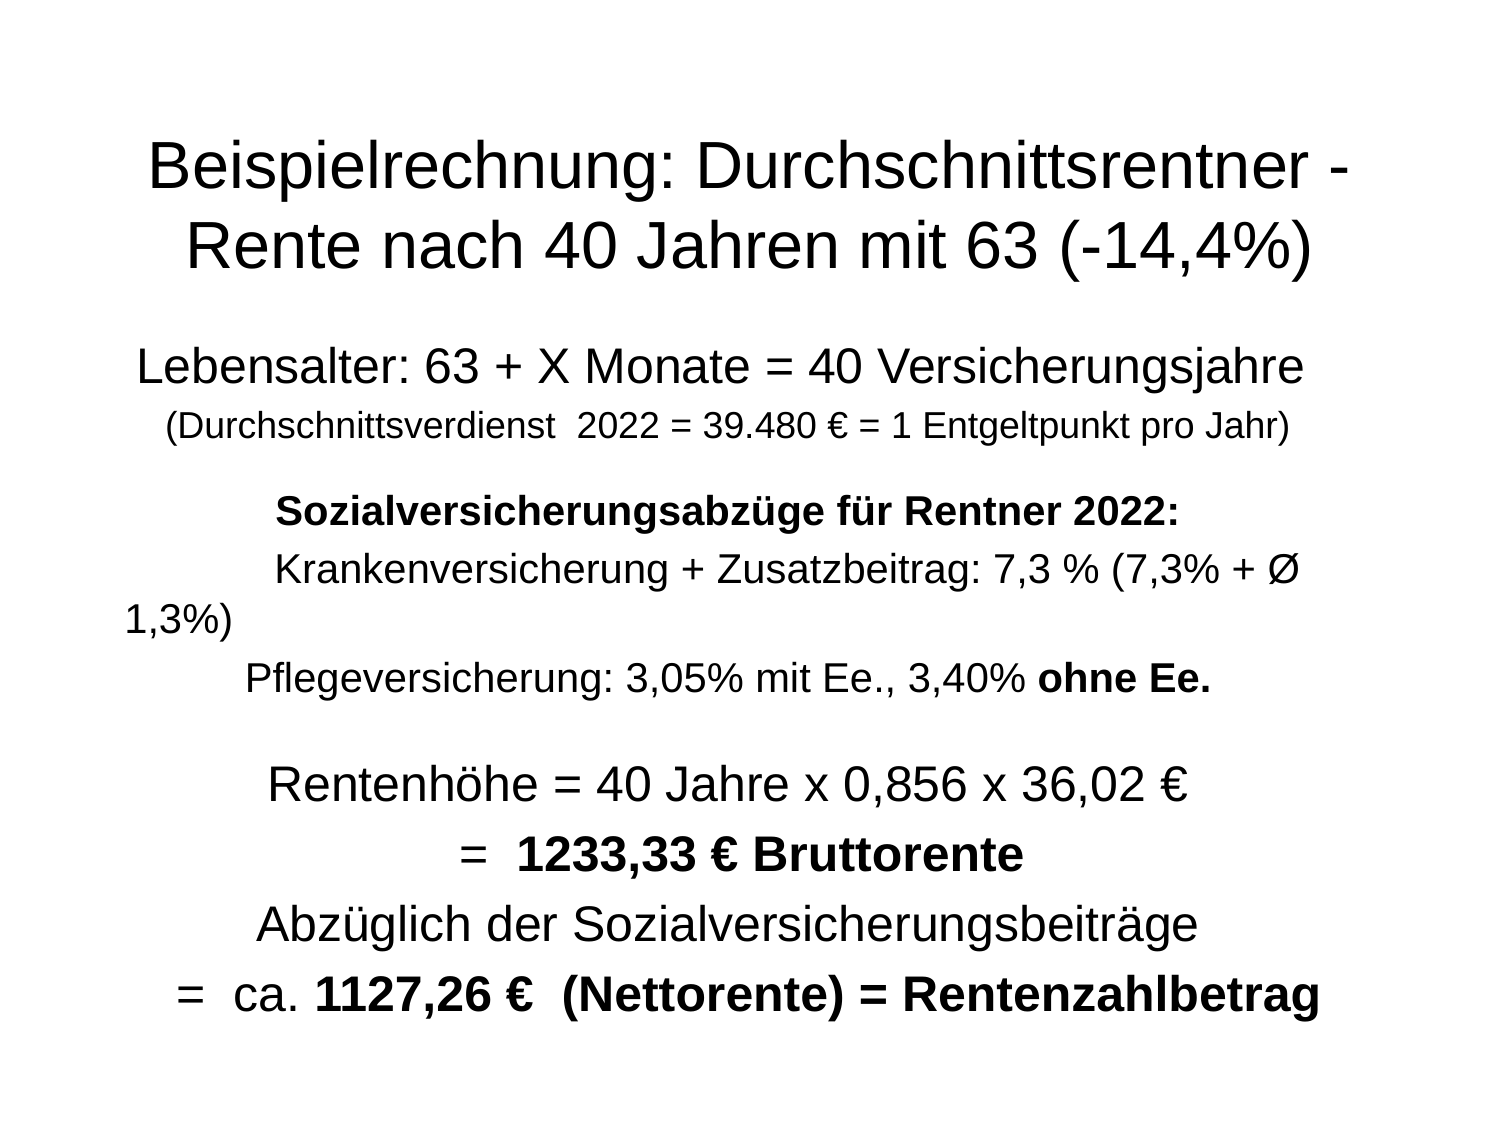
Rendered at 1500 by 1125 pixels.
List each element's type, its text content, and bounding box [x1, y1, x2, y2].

title Beispielrechnung: Durchschnittsrentner - Rente nach 40 Jahren mit 63 (-14,4%) [74, 89, 1426, 315]
list Lebensalter: 63 + X Monate = 40 Versicherungsjahre (Durchschnittsverdienst 2022 = 39.480 € = 1 Entgeltpunkt pro Jahr) Sozialversicherungsabzüge für Rentner 2022: Krankenversicherung + Zusatzbeitrag: 7,3 % (7,3% + Ø 1,3%) Pflegeversicherung: 3,05% mit Ee., 3,40% ohne Ee. Rentenhöhe = 40 Jahre x 0,856 x 36,02 € = 1233,33 € Bruttorente Abzüglich der Sozialversicherungsbeiträge = ca. 1127,26 € (Nettorente) = Rentenzahlbetrag [52, 326, 1404, 1000]
